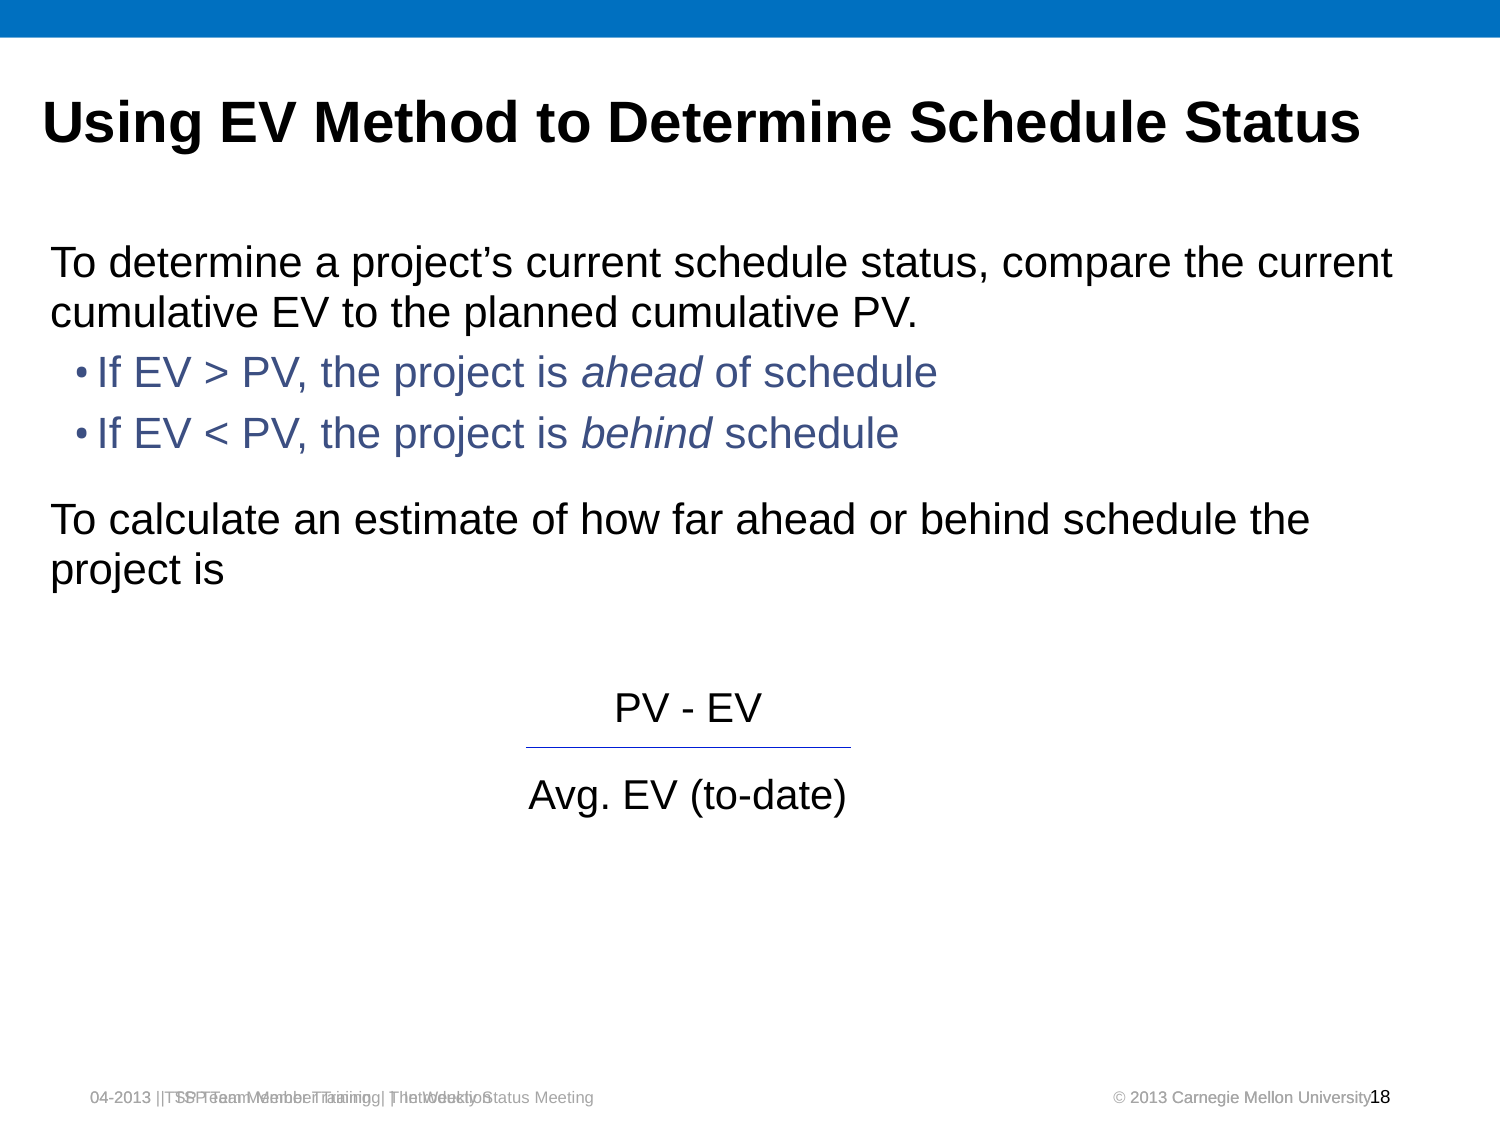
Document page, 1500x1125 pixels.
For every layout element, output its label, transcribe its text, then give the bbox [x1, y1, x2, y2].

text_box PV - EV [599, 673, 778, 738]
text_box Avg. EV (to-date) [513, 760, 863, 826]
list To determine a project’s current schedule status, compare the current cumulative EV to the planned cumulative PV. If EV > PV, the project is ahead of schedule If EV < PV, the project is behind schedule To calculate an estimate of how far ahead or behind schedule the project is [49, 237, 1438, 751]
title Using EV Method to Determine Schedule Status [41, 97, 1438, 155]
